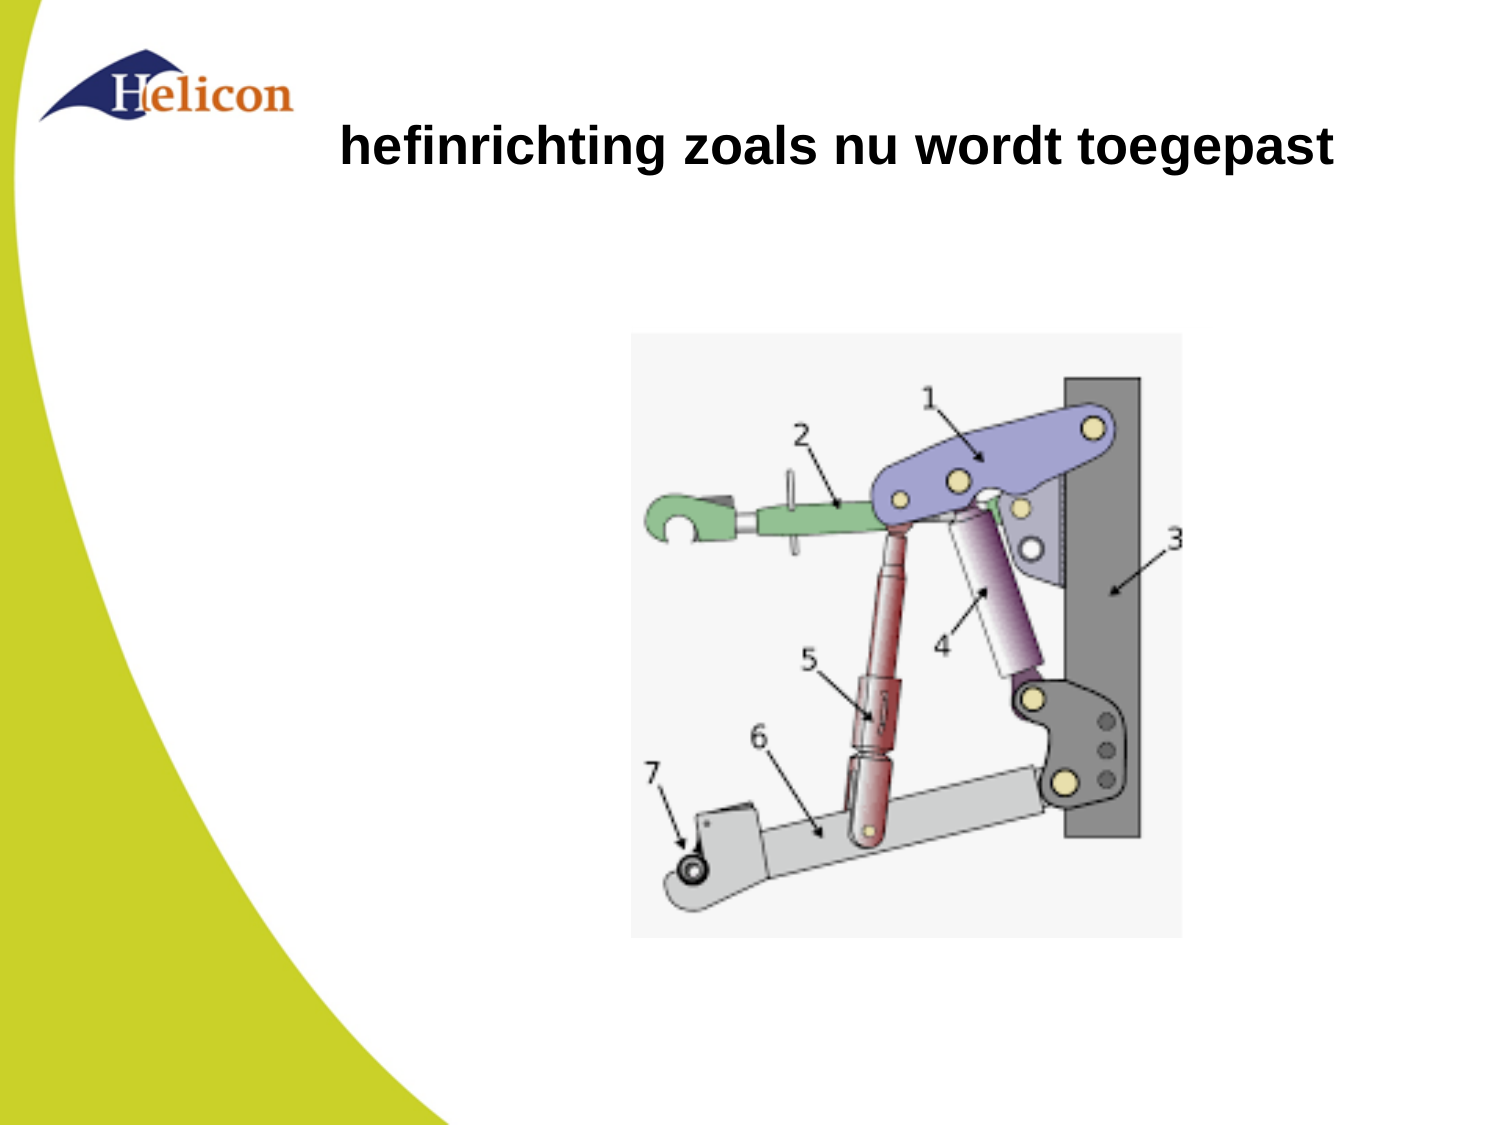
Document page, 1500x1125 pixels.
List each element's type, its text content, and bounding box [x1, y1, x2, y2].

title hefinrichting zoals nu wordt toegepast [324, 54, 1415, 161]
picture [0, 0, 1500, 1125]
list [631, 325, 1214, 938]
